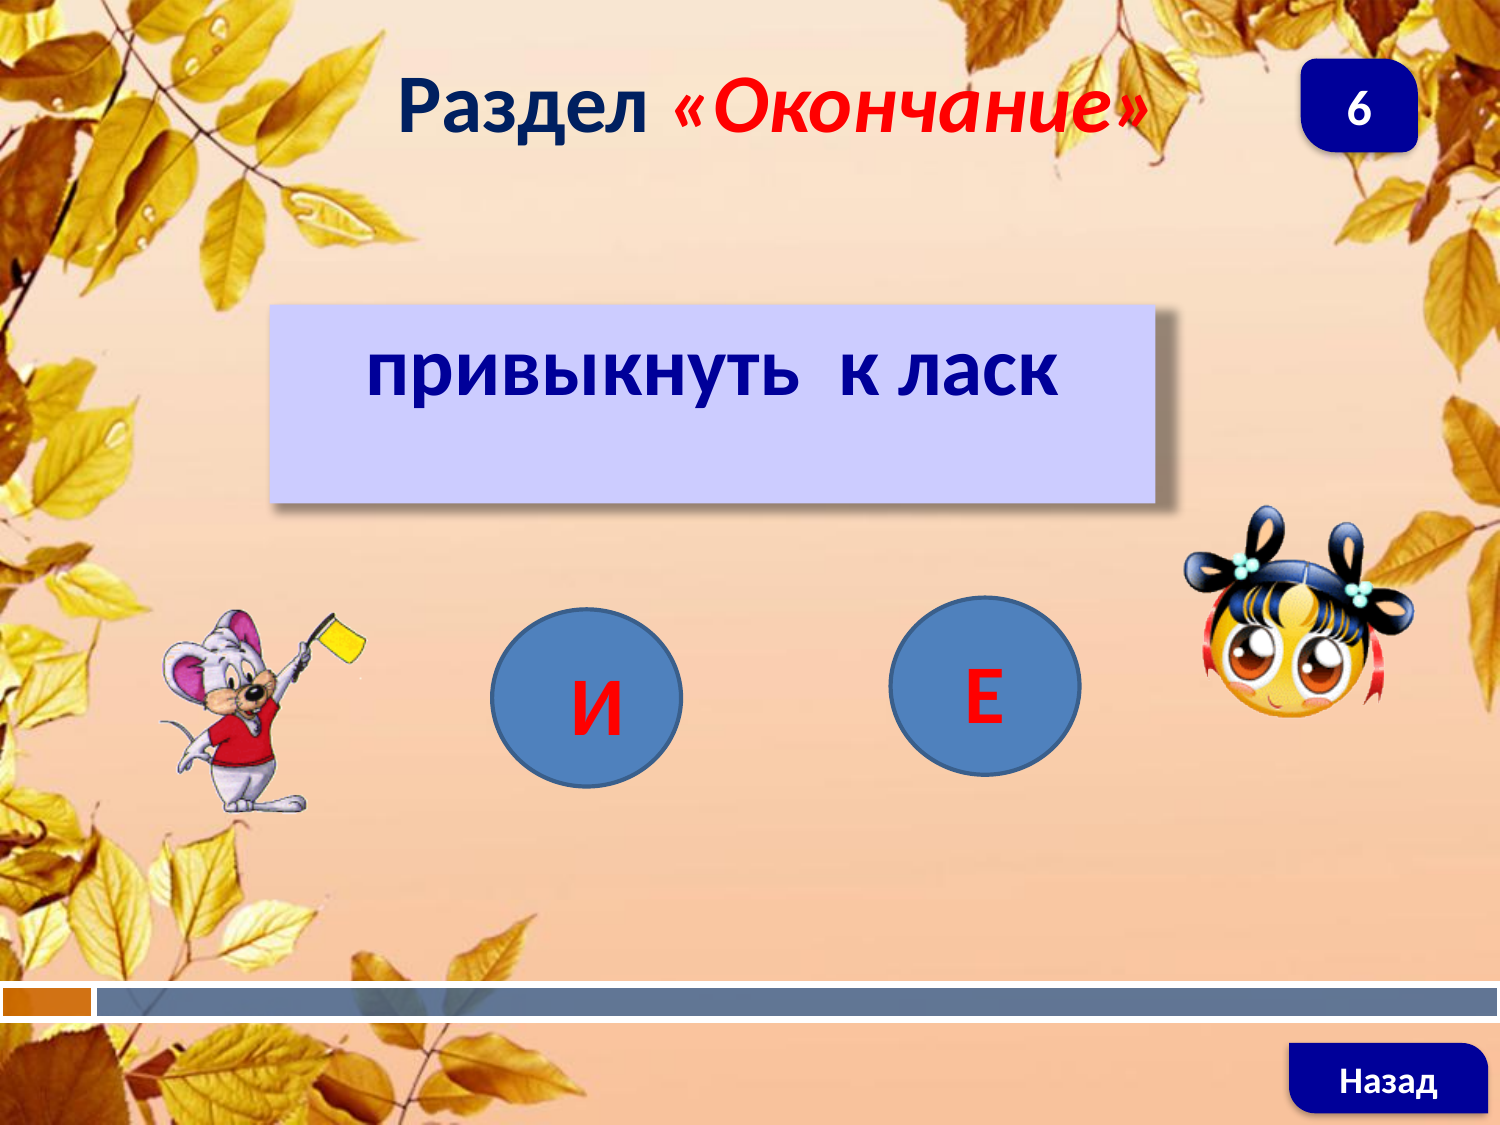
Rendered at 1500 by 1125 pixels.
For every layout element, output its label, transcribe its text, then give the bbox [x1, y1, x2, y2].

text_box [0, 982, 92, 1022]
picture [0, 1022, 1500, 1125]
text_box Раздел «Окончание» [289, 46, 1266, 153]
text_box [888, 595, 1082, 777]
text_box Назад [1289, 1042, 1489, 1114]
list привыкнуть к ласк [269, 304, 1156, 504]
text_box [490, 607, 665, 759]
picture [0, 0, 1500, 982]
text_box [92, 982, 1500, 1022]
text_box [516, 760, 657, 789]
text_box 6 [1300, 58, 1418, 153]
text_box [680, 674, 684, 721]
text_box И [515, 644, 680, 760]
text_box Е [914, 632, 1055, 748]
